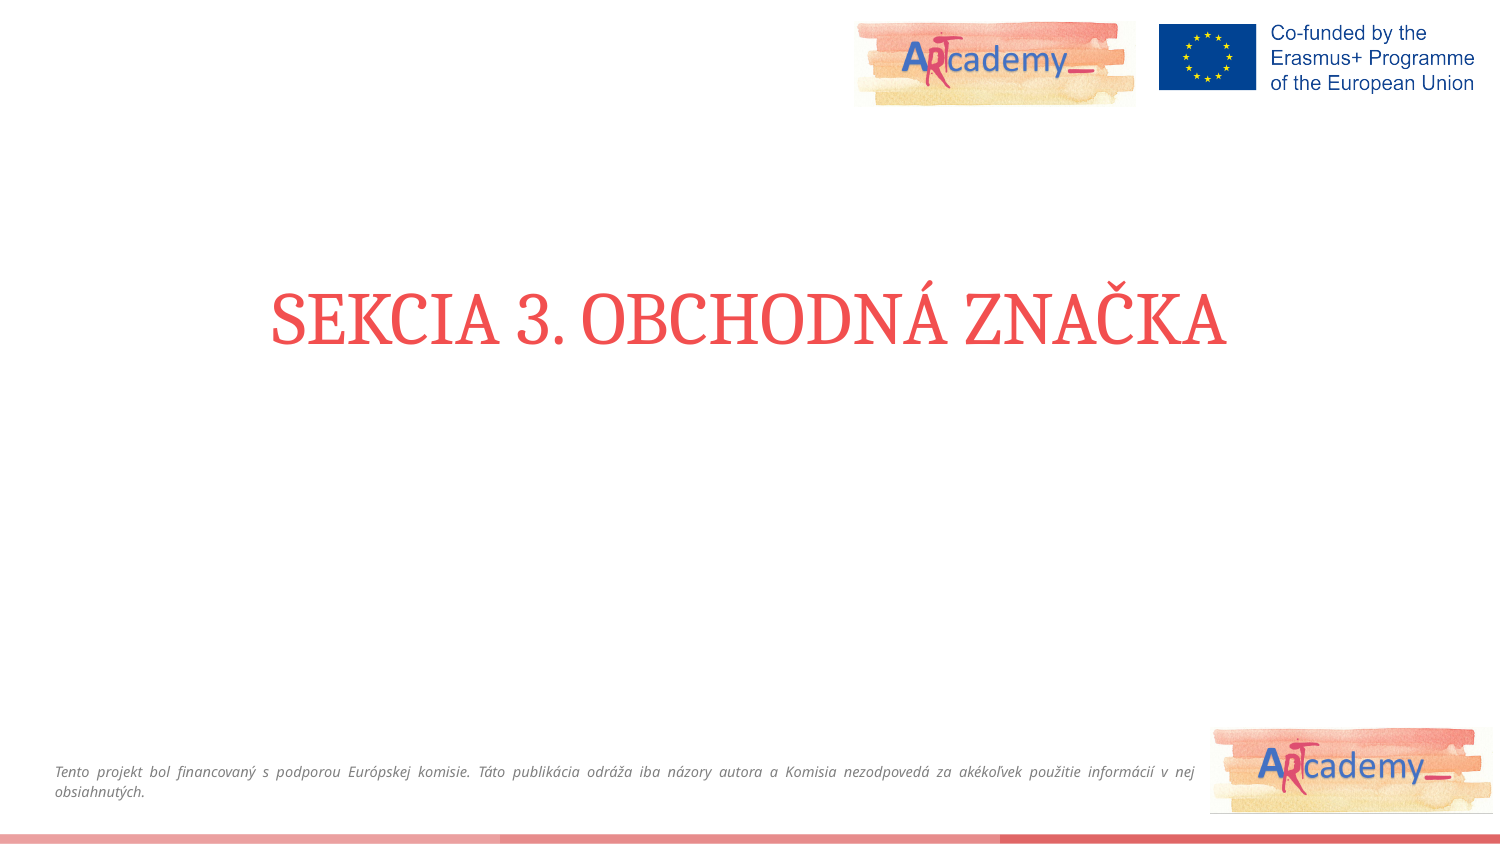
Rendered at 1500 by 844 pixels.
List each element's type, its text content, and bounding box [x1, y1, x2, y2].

picture [1158, 24, 1474, 94]
title SEKCIA 3. OBCHODNÁ ZNAČKA [164, 167, 1336, 375]
picture [854, 2, 1137, 138]
text_box Tento projekt bol financovaný s podporou Európskej komisie. Táto publikácia odráža iba názory autora a Komisia nezodpovedá za akékoľvek použitie informácií v nej obsiahnutých. [39, 754, 1205, 799]
picture [1210, 709, 1493, 844]
